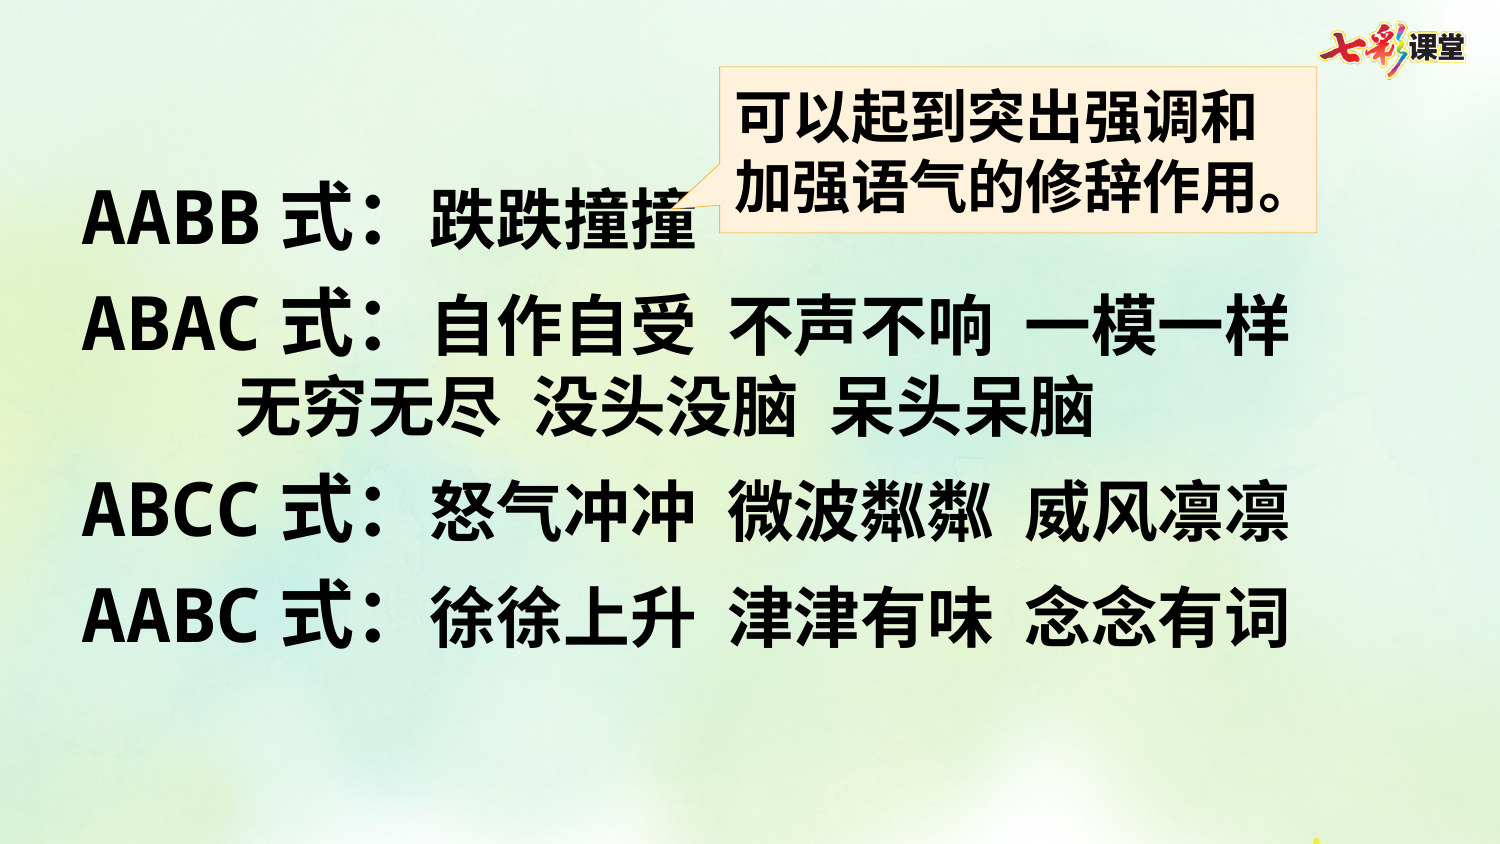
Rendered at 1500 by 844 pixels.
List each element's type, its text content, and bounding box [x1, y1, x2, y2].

text_box AABB式：跌跌撞撞 [67, 161, 1365, 267]
text_box ABAC式：自作自受 不声不响 一模一样 无穷无尽 没头没脑 呆头呆脑 [67, 267, 1365, 453]
text_box 可以起到突出强调和加强语气的修辞作用。 [668, 64, 1320, 236]
picture [0, 0, 1500, 844]
text_box AABC式：徐徐上升 津津有味 念念有词 [67, 560, 1365, 665]
text_box ABCC式：怒气冲冲 微波粼粼 威风凛凛 [67, 454, 1365, 560]
